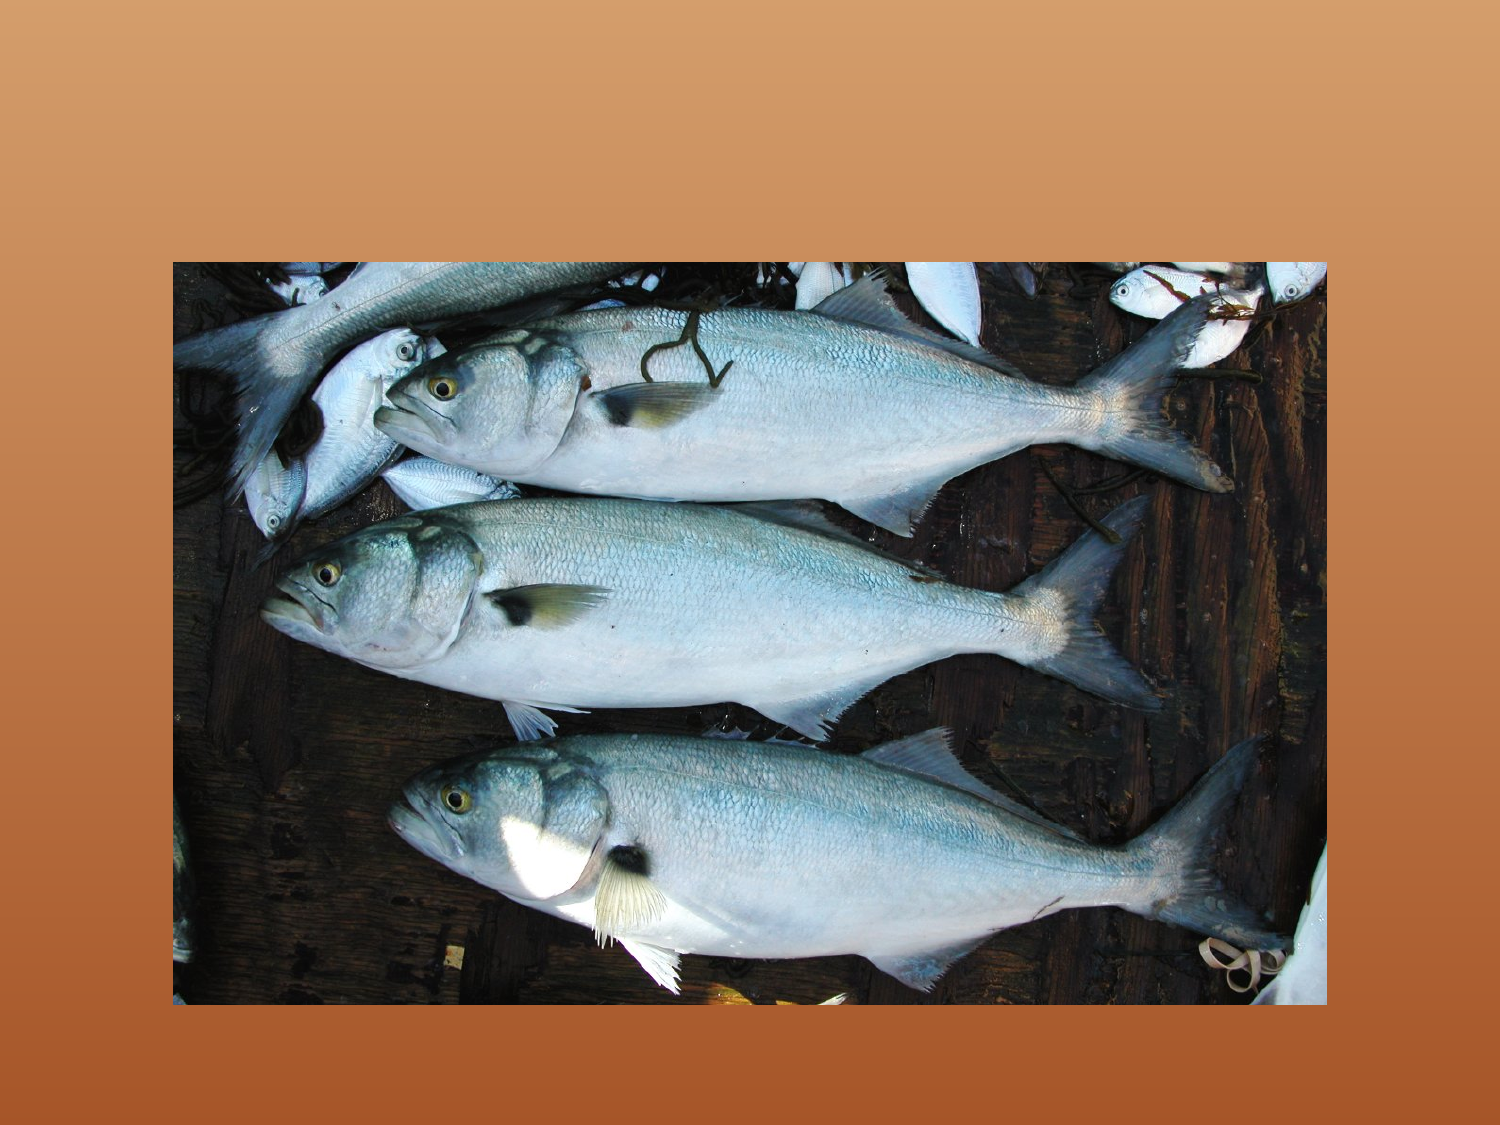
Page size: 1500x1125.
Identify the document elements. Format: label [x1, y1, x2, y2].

list [173, 262, 1327, 1006]
